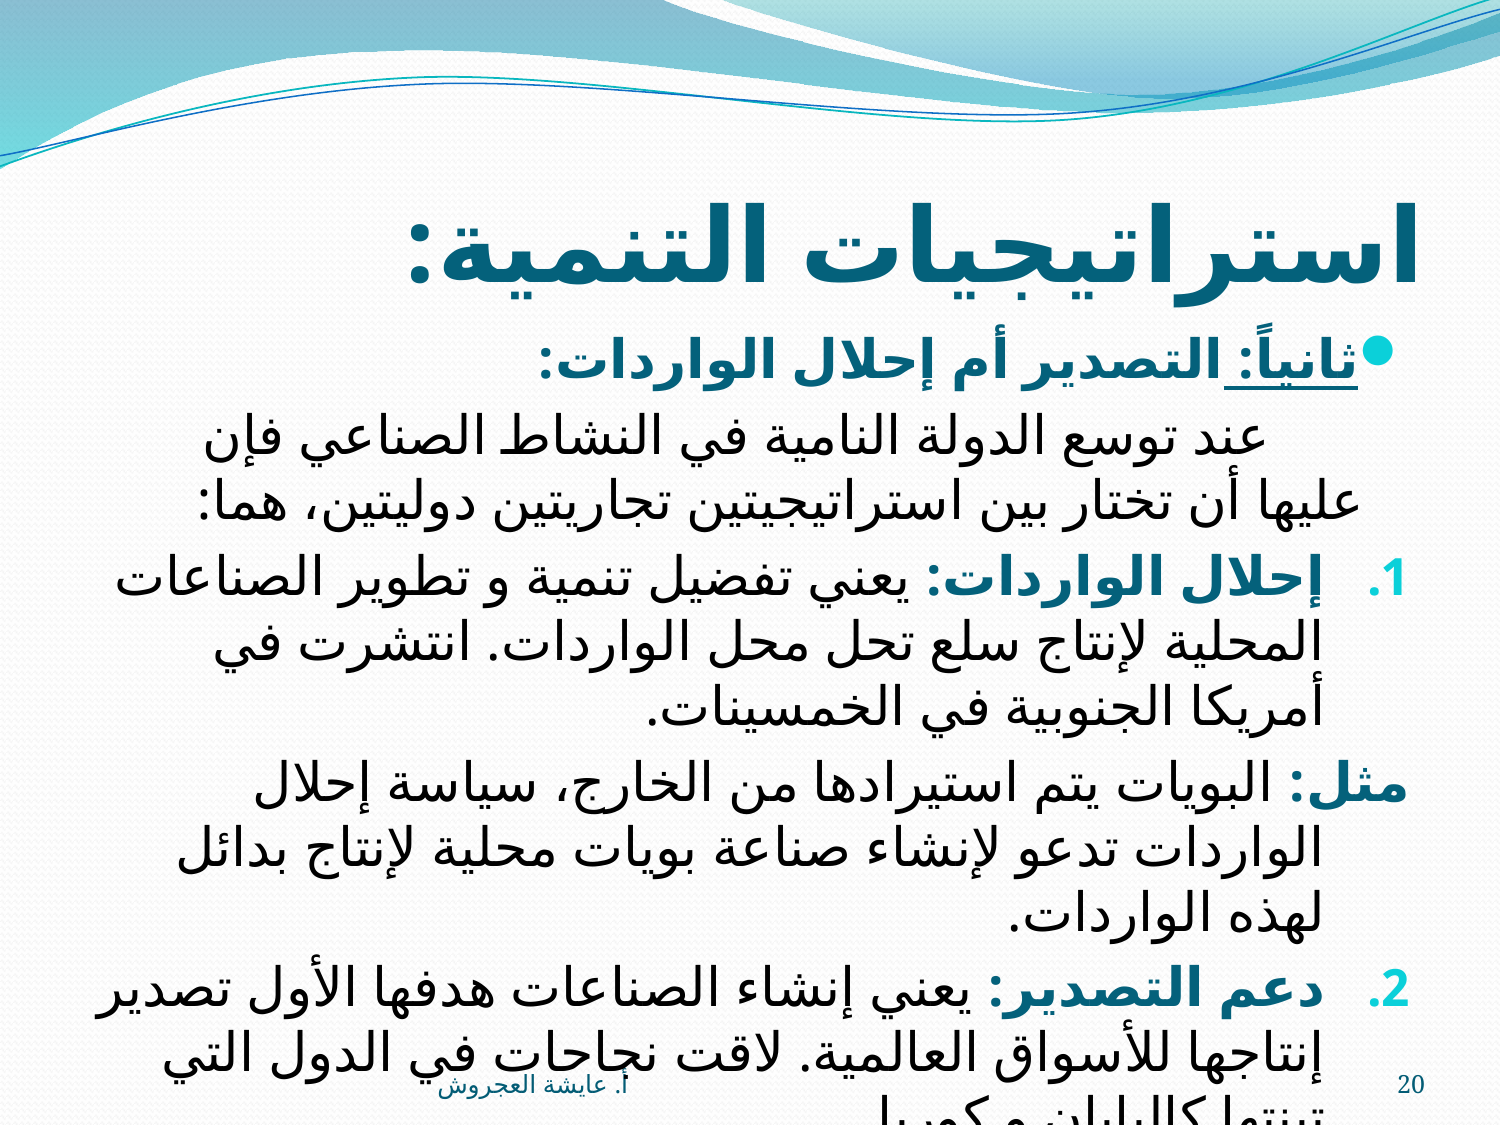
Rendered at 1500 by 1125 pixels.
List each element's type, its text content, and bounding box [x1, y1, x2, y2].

slide_number 20 [1299, 1042, 1425, 1103]
title استراتيجيات التنمية: [75, 115, 1425, 303]
footer أ. عايشة العجروش [437, 1042, 988, 1103]
list ثانياً: التصدير أم إحلال الواردات: عند توسع الدولة النامية في النشاط الصناعي فإن عليها أن تختار بين استراتيجيتين تجاريتين دوليتين، هما: إحلال الواردات: يعني تفضيل تنمية و تطوير الصناعات المحلية لإنتاج سلع تحل محل الواردات. انتشرت في أمريكا الجنوبية في الخمسينات. مثل: البويات يتم استيرادها من الخارج، سياسة إحلال الواردات تدعو لإنشاء صناعة بويات محلية لإنتاج بدائل لهذه الواردات. دعم التصدير: يعني إنشاء الصناعات هدفها الأول تصدير إنتاجها للأسواق العالمية. لاقت نجاحات في الدول التي تبنتها كاليابان و كوريا. [75, 317, 1425, 1038]
